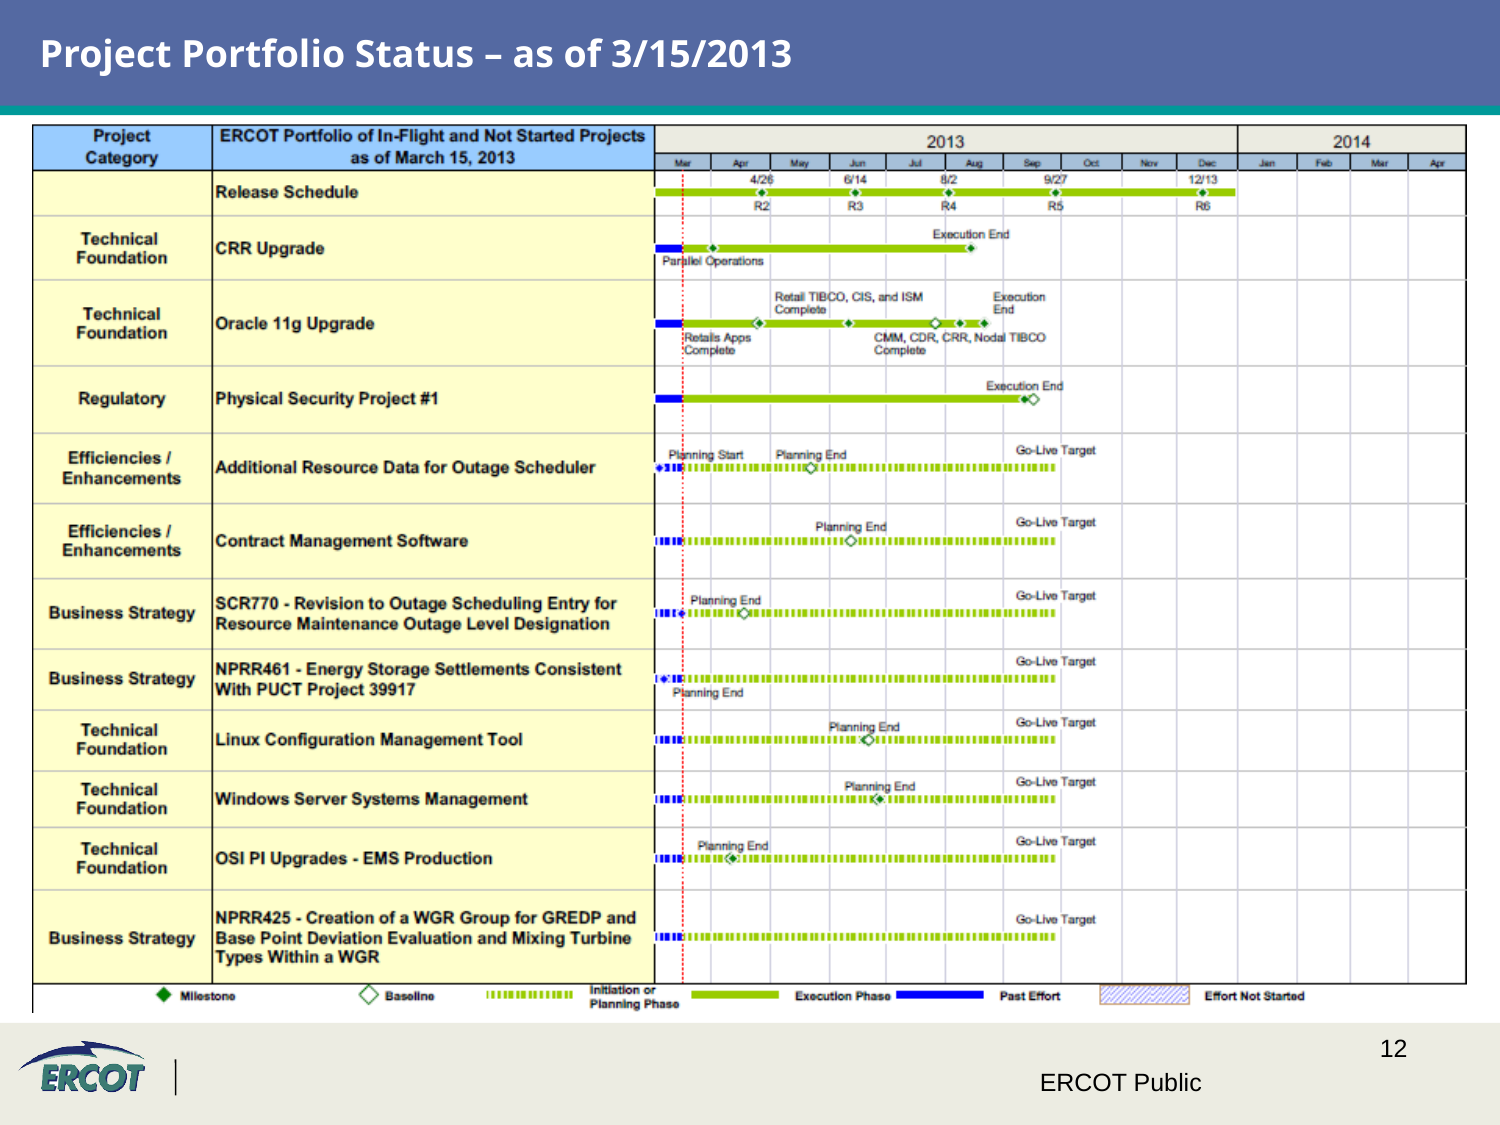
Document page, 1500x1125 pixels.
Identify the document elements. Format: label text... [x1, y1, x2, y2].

text_box Project Portfolio Status – as of 3/15/2013 [24, 30, 1163, 106]
footer ERCOT Public [1025, 1059, 1438, 1125]
picture [10, 1031, 151, 1111]
text_box [24, 22, 1450, 85]
picture [32, 123, 1468, 1013]
